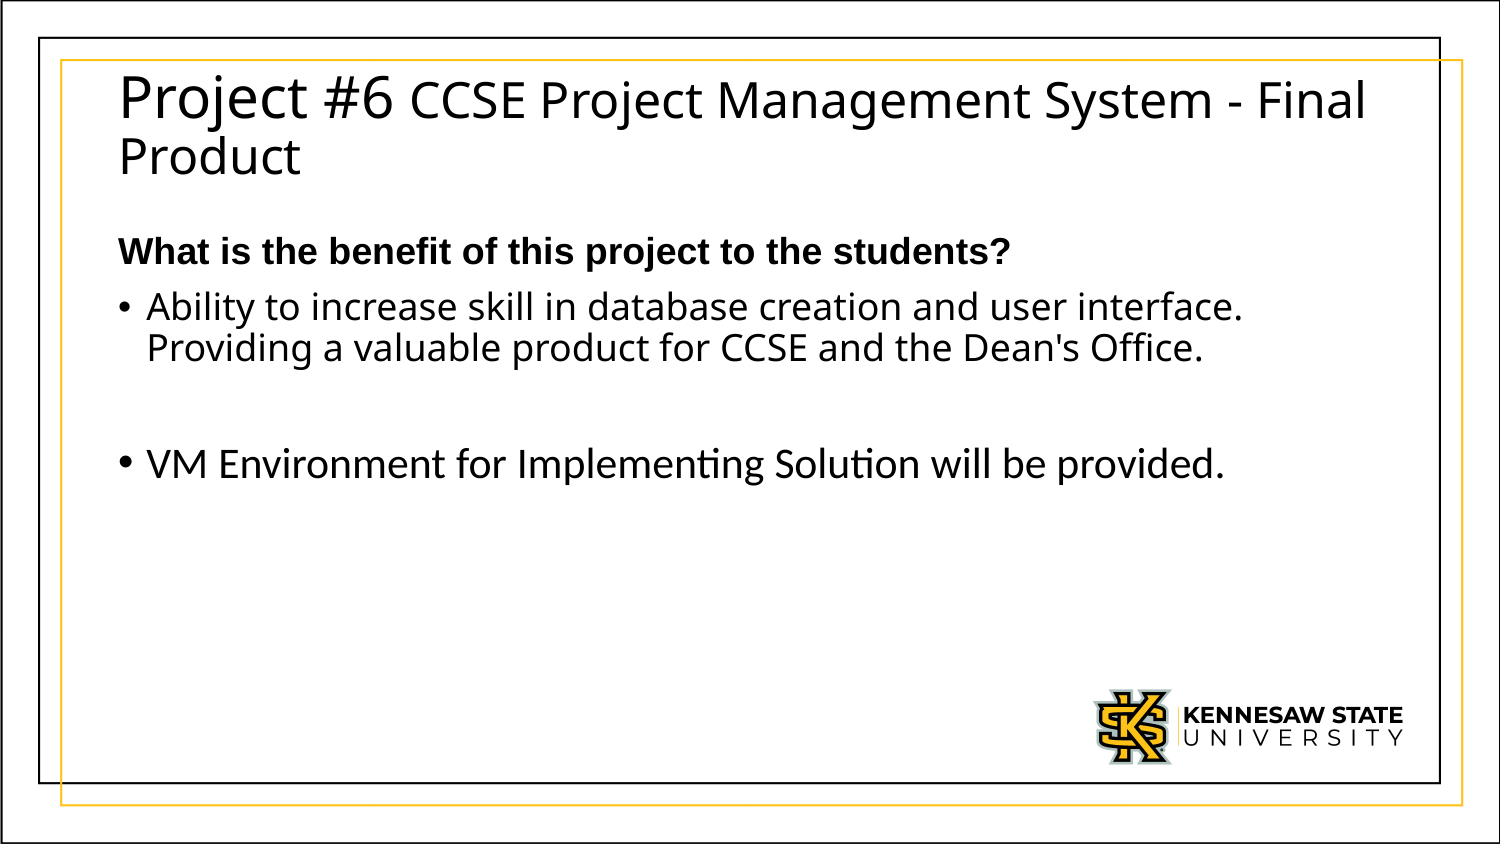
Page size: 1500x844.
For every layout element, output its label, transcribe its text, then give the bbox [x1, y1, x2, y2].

list What is the benefit of this project to the students? Ability to increase skill in database creation and user interface. Providing a valuable product for CCSE and the Dean's Office. VM Environment for Implementing Solution will be provided. [103, 224, 1397, 760]
picture [0, 0, 1500, 844]
title Project #6 CCSE Project Management System - Final Product [103, 44, 1397, 208]
